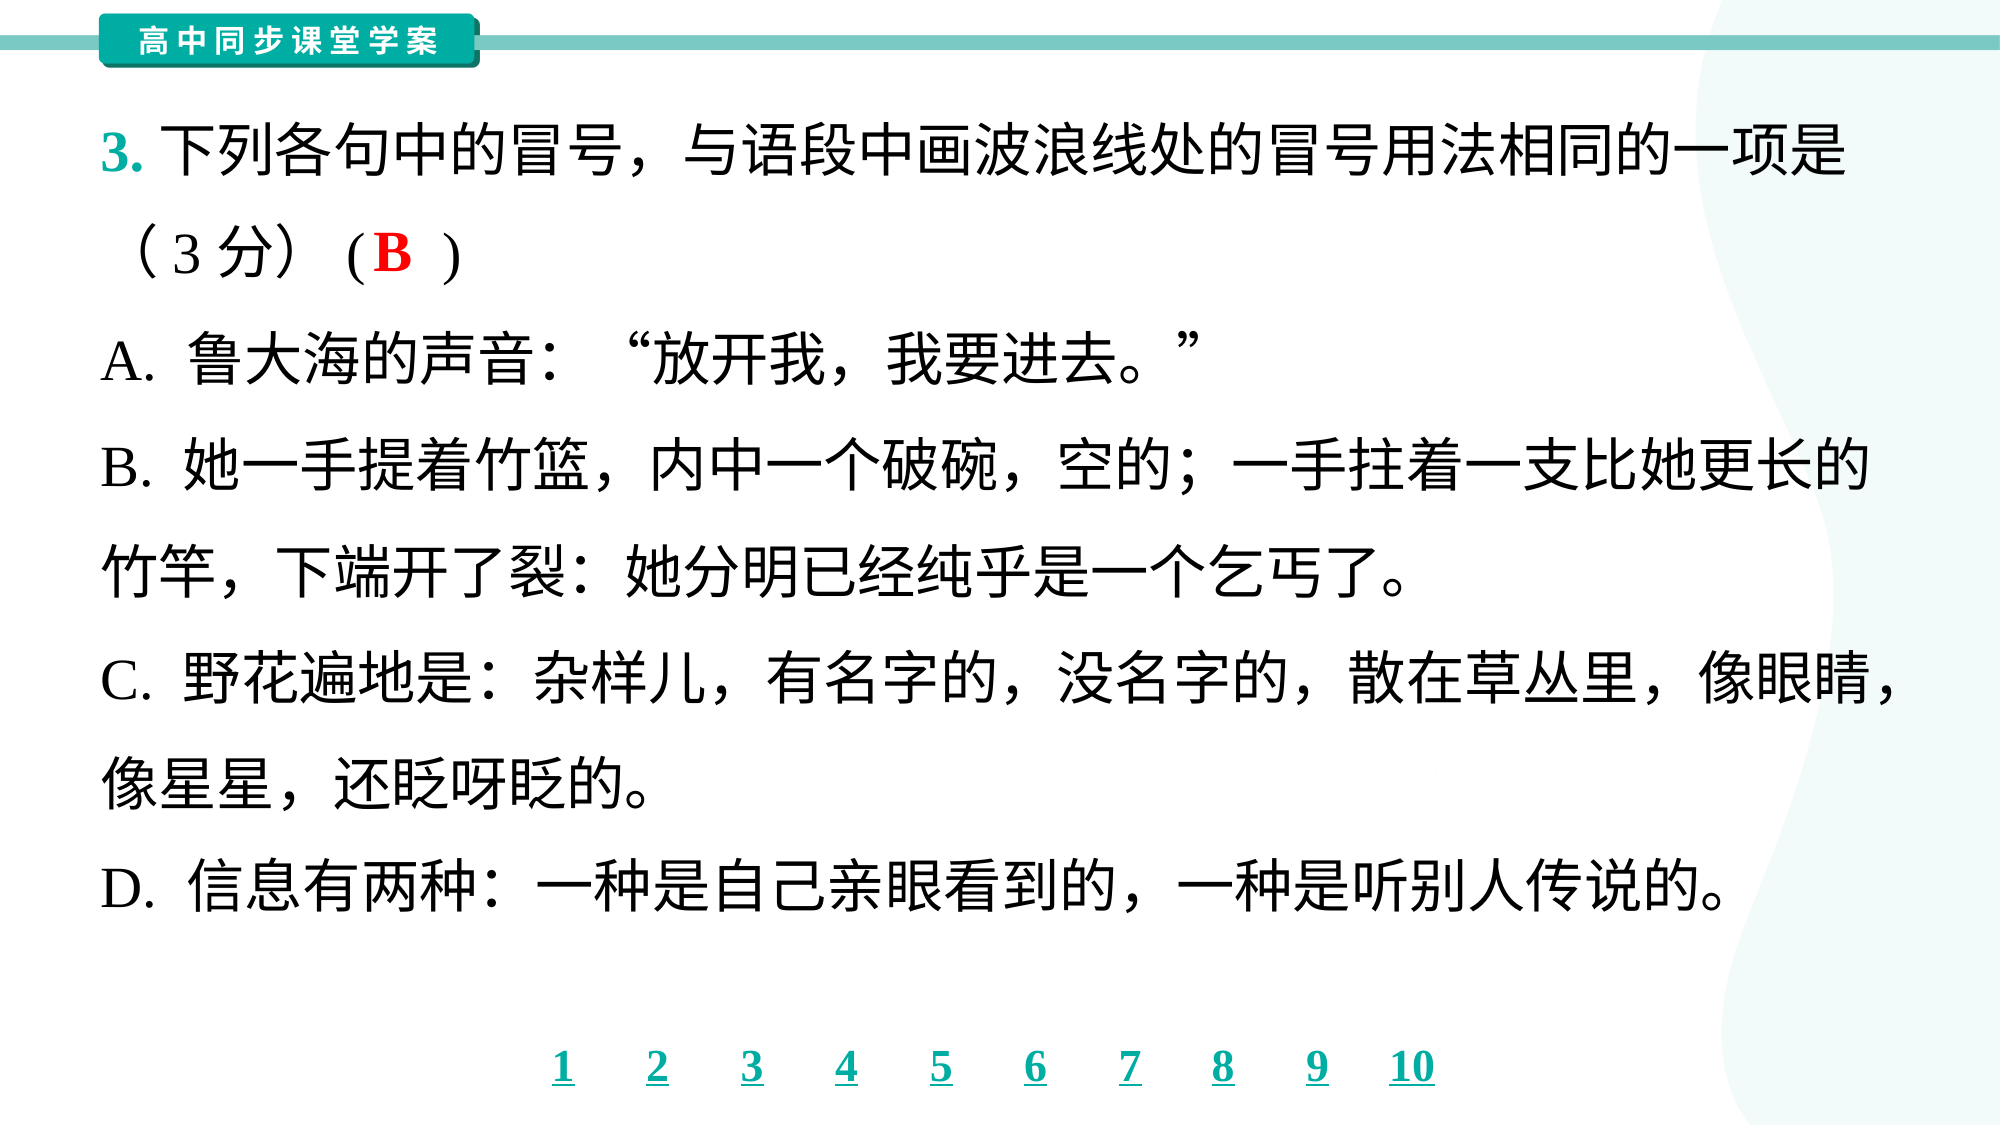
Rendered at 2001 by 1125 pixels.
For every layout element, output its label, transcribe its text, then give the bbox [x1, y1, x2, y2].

text_box B [352, 180, 434, 273]
text_box 3.下列各句中的冒号，与语段中画波浪线处的冒号用法相同的一项是 （3分）( ) [100, 76, 1899, 274]
picture [0, 0, 2000, 1125]
text_box A. 鲁大海的声音：“放开我，我要进去。” B. 她一手提着竹篮，内中一个破碗，空的；一手拄着一支比她更长的 竹竿，下端开了裂：她分明已经纯乎是一个乞丐了。 C. 野花遍地是：杂样儿，有名字的，没名字的，散在草丛里，像眼睛， 像星星，还眨呀眨的。 D. 信息有两种：一种是自己亲眼看到的，一种是听别人传说的。 [100, 286, 1899, 909]
